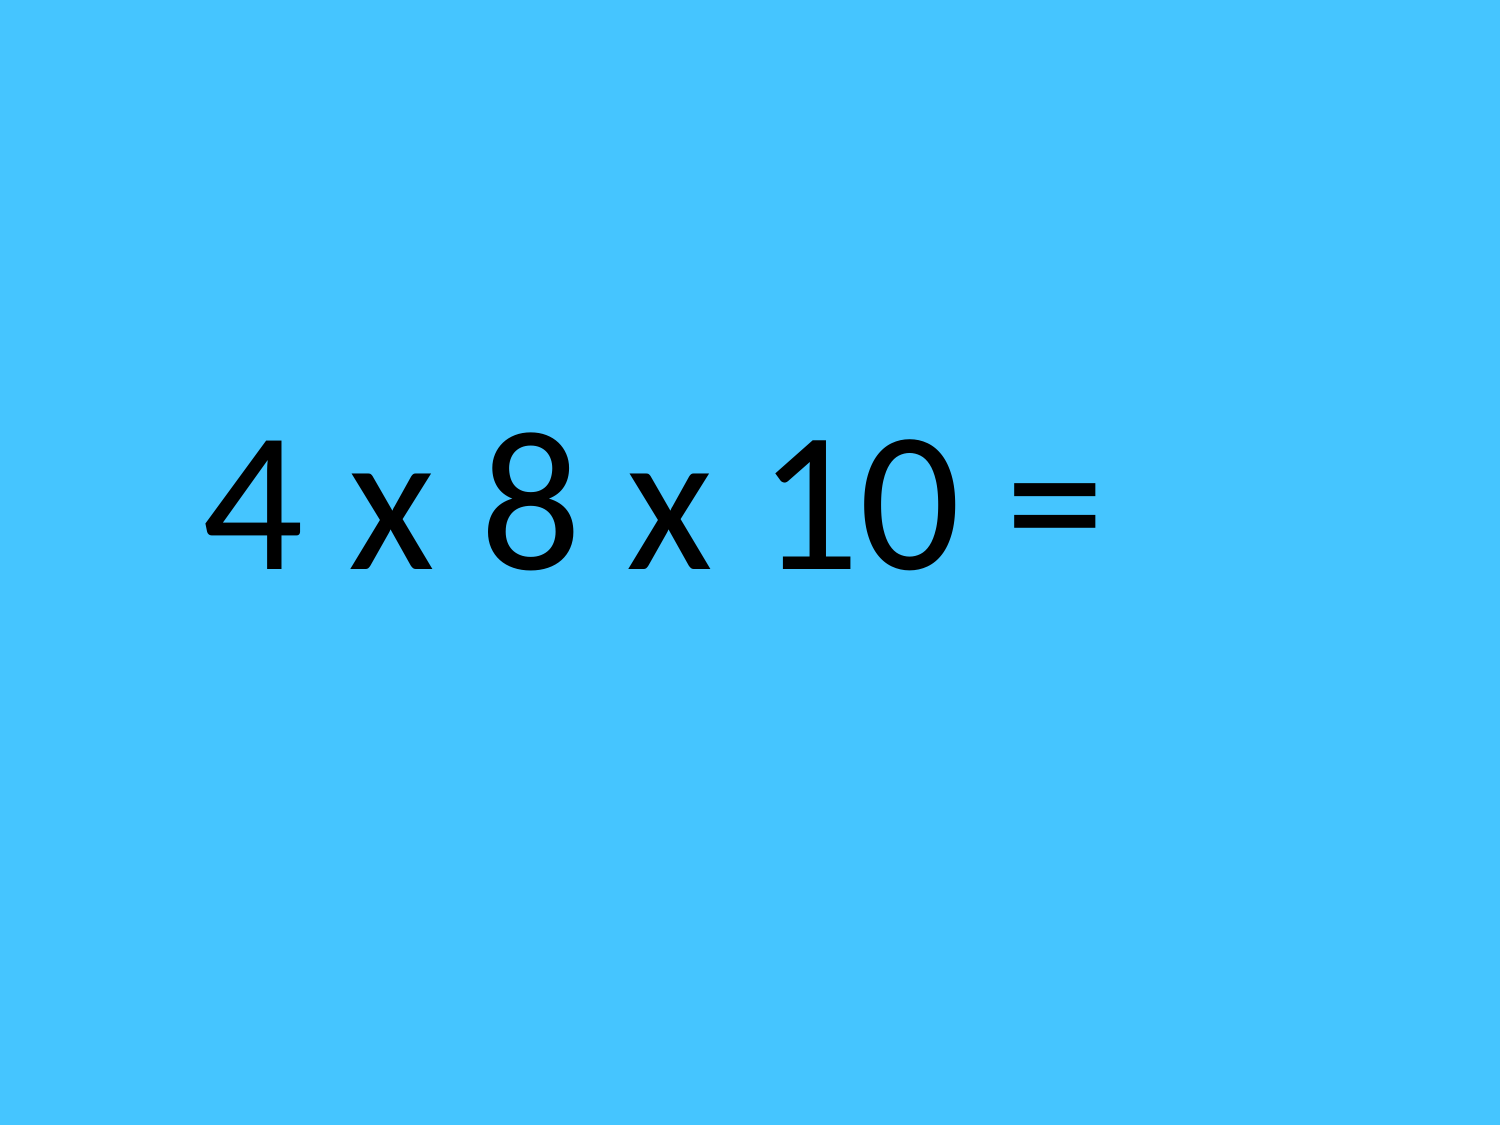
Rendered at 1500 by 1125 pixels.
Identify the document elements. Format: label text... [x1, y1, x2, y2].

text_box 4 x 8 x 10 = [187, 362, 1225, 618]
